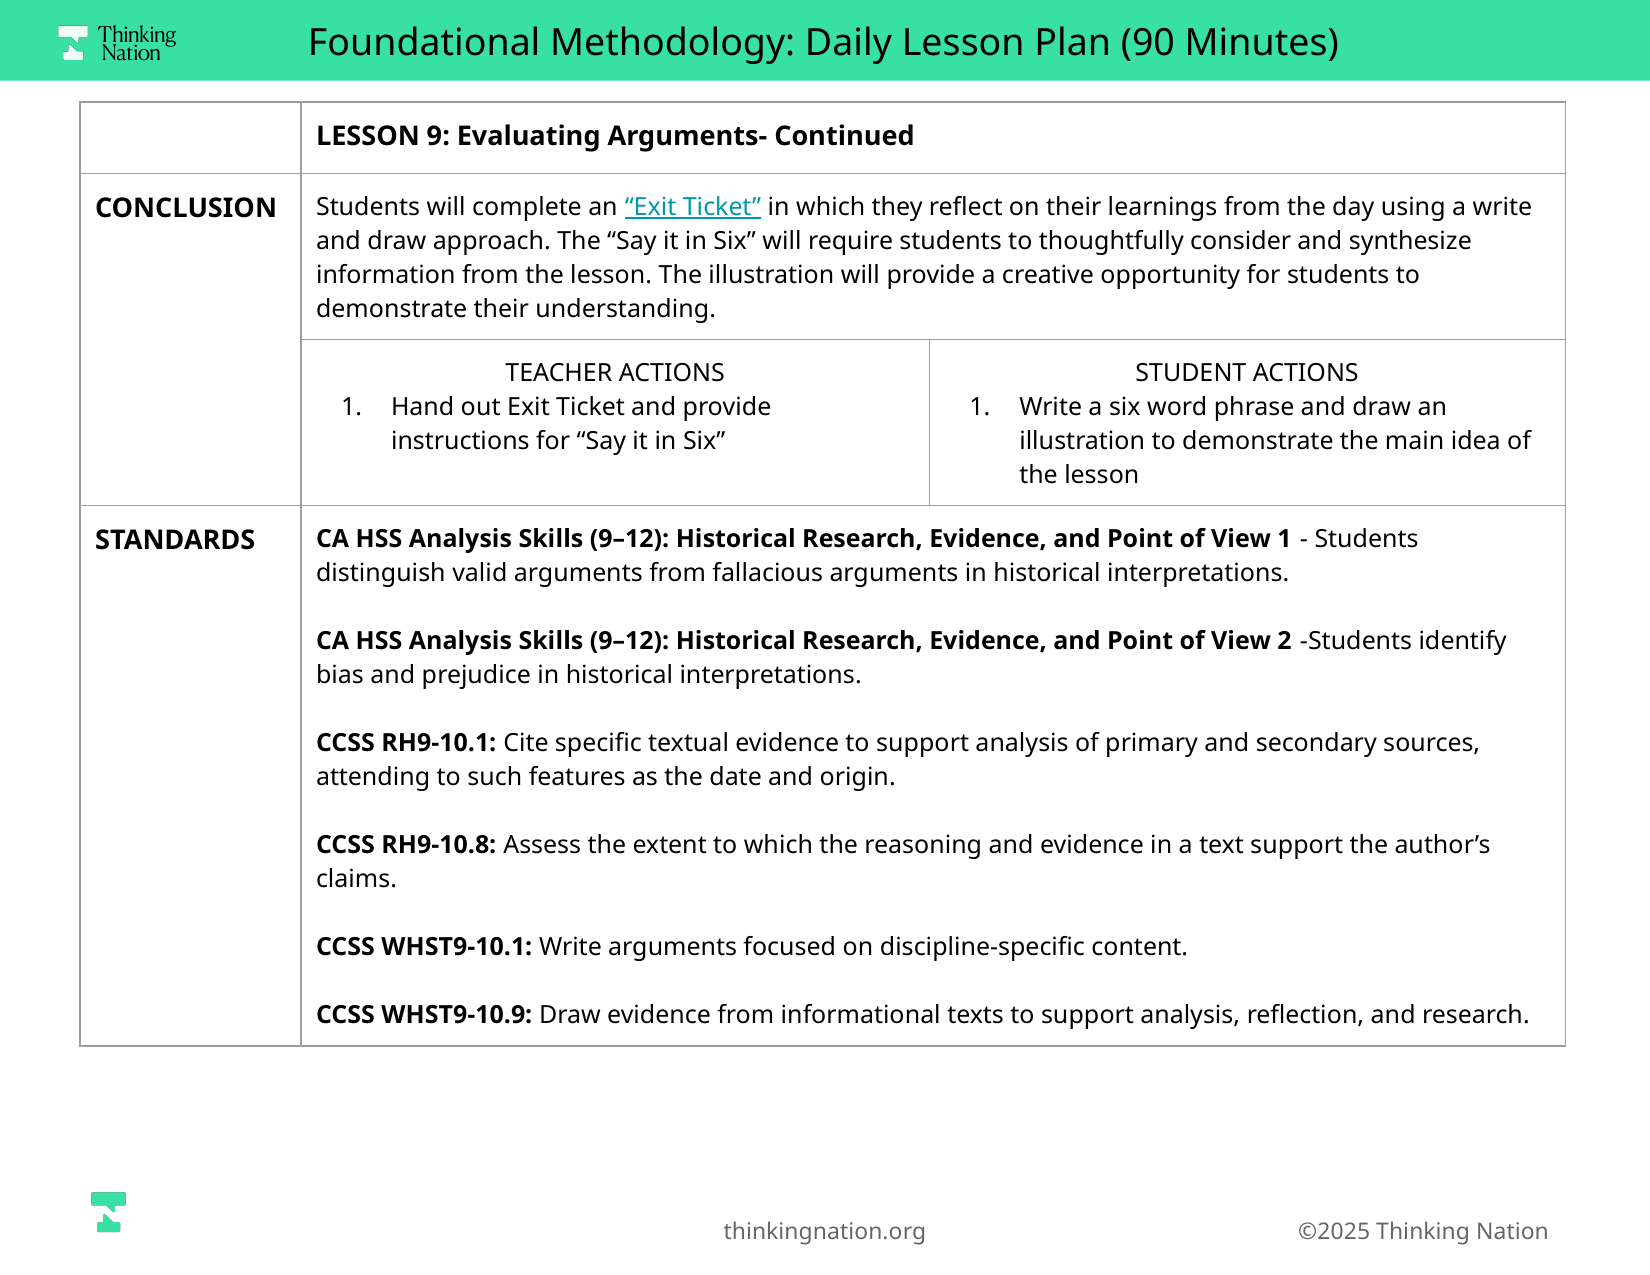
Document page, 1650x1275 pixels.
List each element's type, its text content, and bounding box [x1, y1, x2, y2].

text_box Foundational Methodology: Daily Lesson Plan (90 Minutes) [0, 0, 1650, 81]
picture [80, 1184, 136, 1240]
text_box thinkingnation.org [629, 1200, 1021, 1240]
picture [45, 14, 180, 71]
table_cell TEACHER ACTIONS Hand out Exit Ticket and provide instructions for “Say it in Six” [302, 340, 929, 505]
table_header LESSON 9: Evaluating Arguments- Continued [302, 103, 1565, 173]
table_cell CONCLUSION [81, 174, 300, 505]
table_cell CA HSS Analysis Skills (9–12): Historical Research, Evidence, and Point of View 1 - Students distinguish valid arguments from fallacious arguments in historical interpretations. CA HSS Analysis Skills (9–12): Historical Research, Evidence, and Point of View 2 -Students identify bias and prejudice in historical interpretations. CCSS RH9-10.1: Cite specific textual evidence to support analysis of primary and secondary sources, attending to such features as the date and origin. CCSS RH9-10.8: Assess the extent to which the reasoning and evidence in a text support the author’s claims. CCSS WHST9-10.1: Write arguments focused on discipline-specific content. CCSS WHST9-10.9: Draw evidence from informational texts to support analysis, reflection, and research. [302, 506, 1565, 1045]
table_header [81, 103, 300, 173]
text_box ©2025 Thinking Nation [1174, 1200, 1566, 1240]
table_cell STUDENT ACTIONS Write a six word phrase and draw an illustration to demonstrate the main idea of the lesson [930, 340, 1565, 505]
table_cell Students will complete an “Exit Ticket” in which they reflect on their learnings from the day using a write and draw approach. The “Say it in Six” will require students to thoughtfully consider and synthesize information from the lesson. The illustration will provide a creative opportunity for students to demonstrate their understanding. [302, 174, 1565, 339]
table_cell STANDARDS [81, 506, 300, 1045]
